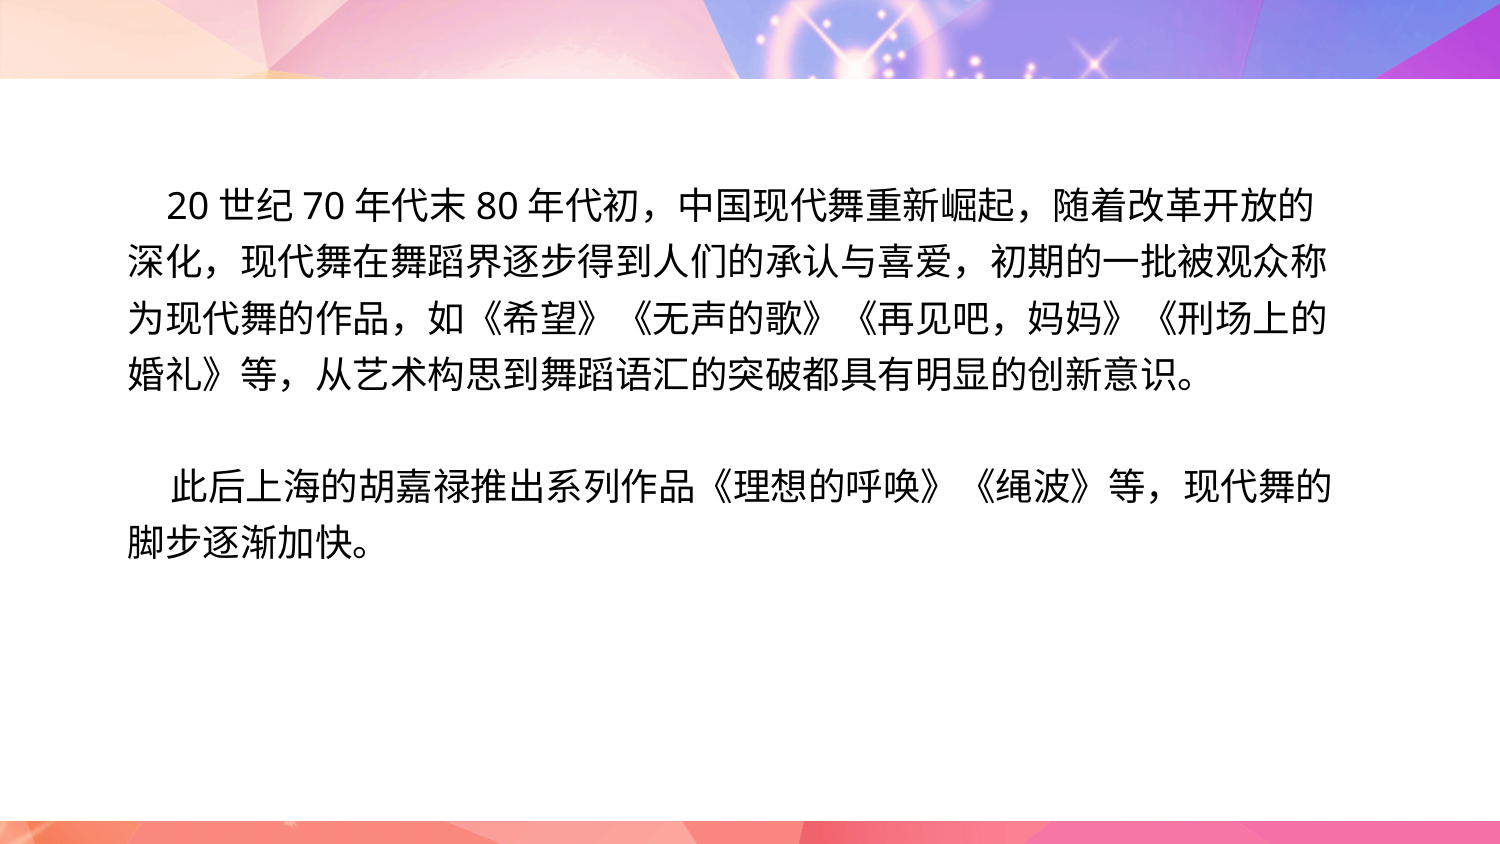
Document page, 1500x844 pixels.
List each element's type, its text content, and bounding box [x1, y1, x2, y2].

text_box 20世纪70年代末80年代初，中国现代舞重新崛起，随着改革开放的深化，现代舞在舞蹈界逐步得到人们的承认与喜爱，初期的一批被观众称为现代舞的作品，如《希望》《无声的歌》《再见吧，妈妈》《刑场上的婚礼》等，从艺术构思到舞蹈语汇的突破都具有明显的创新意识。 此后上海的胡嘉禄推出系列作品《理想的呼唤》《绳波》等，现代舞的脚步逐渐加快。 [112, 163, 1348, 710]
picture [0, 821, 1500, 844]
picture [0, 0, 1500, 79]
